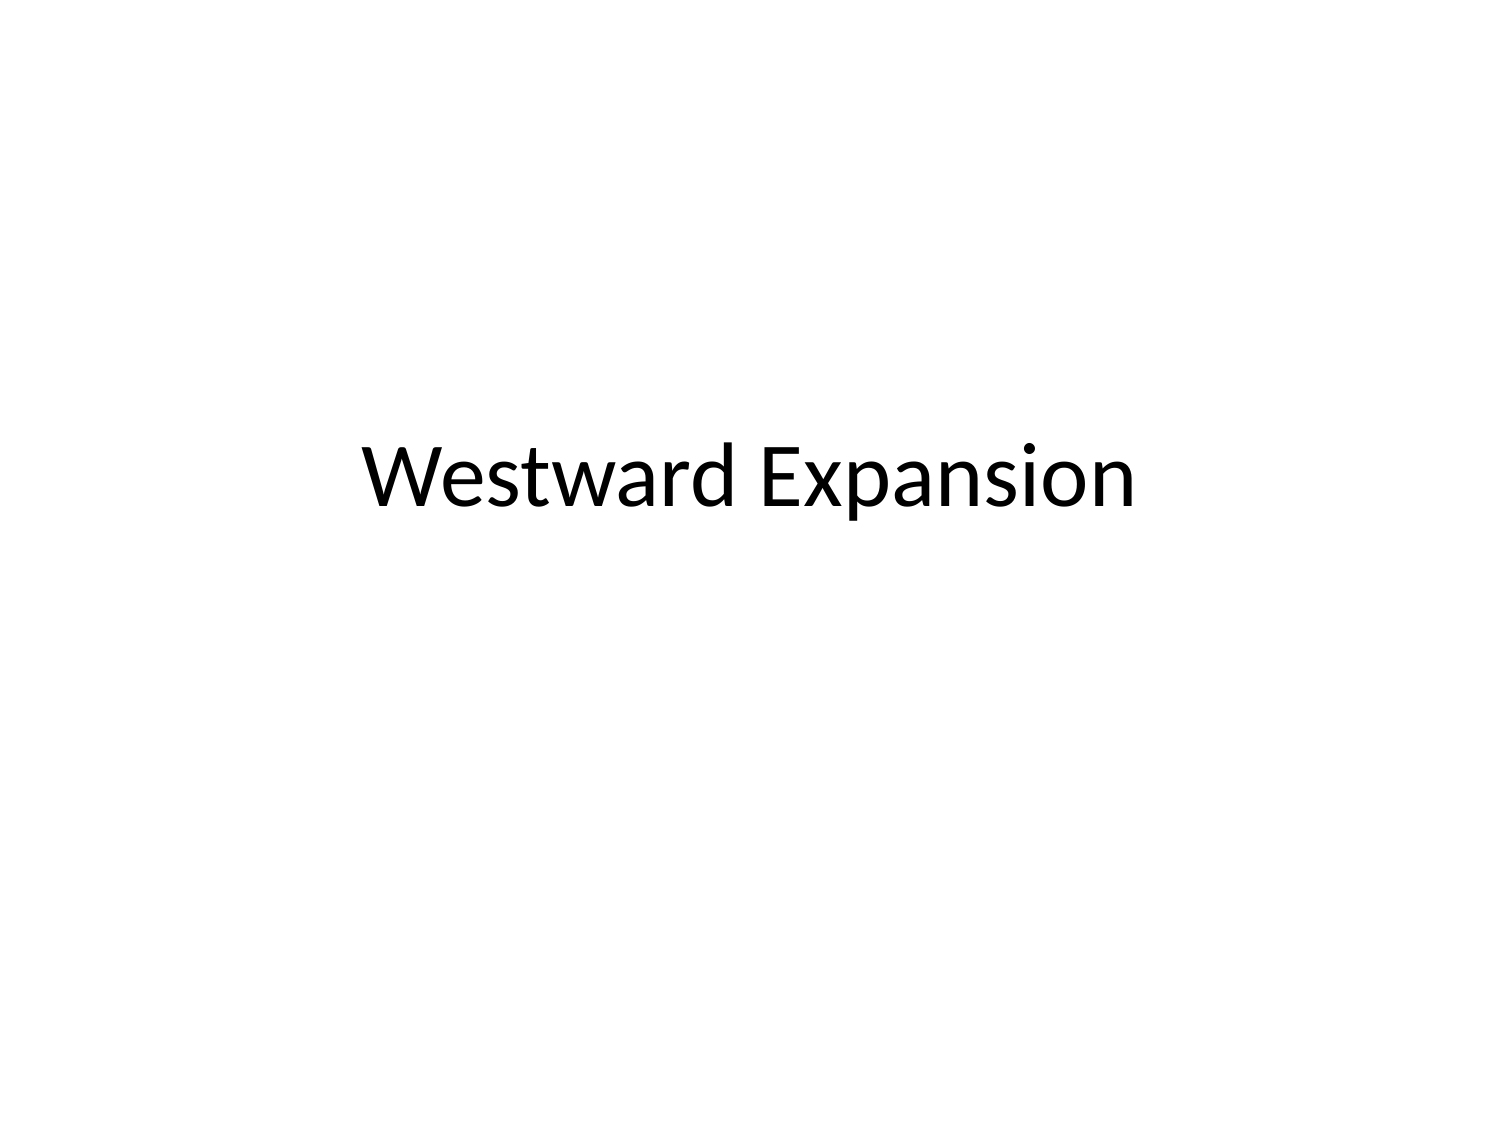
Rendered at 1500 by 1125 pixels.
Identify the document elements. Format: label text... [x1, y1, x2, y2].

title Westward Expansion [112, 349, 1388, 591]
